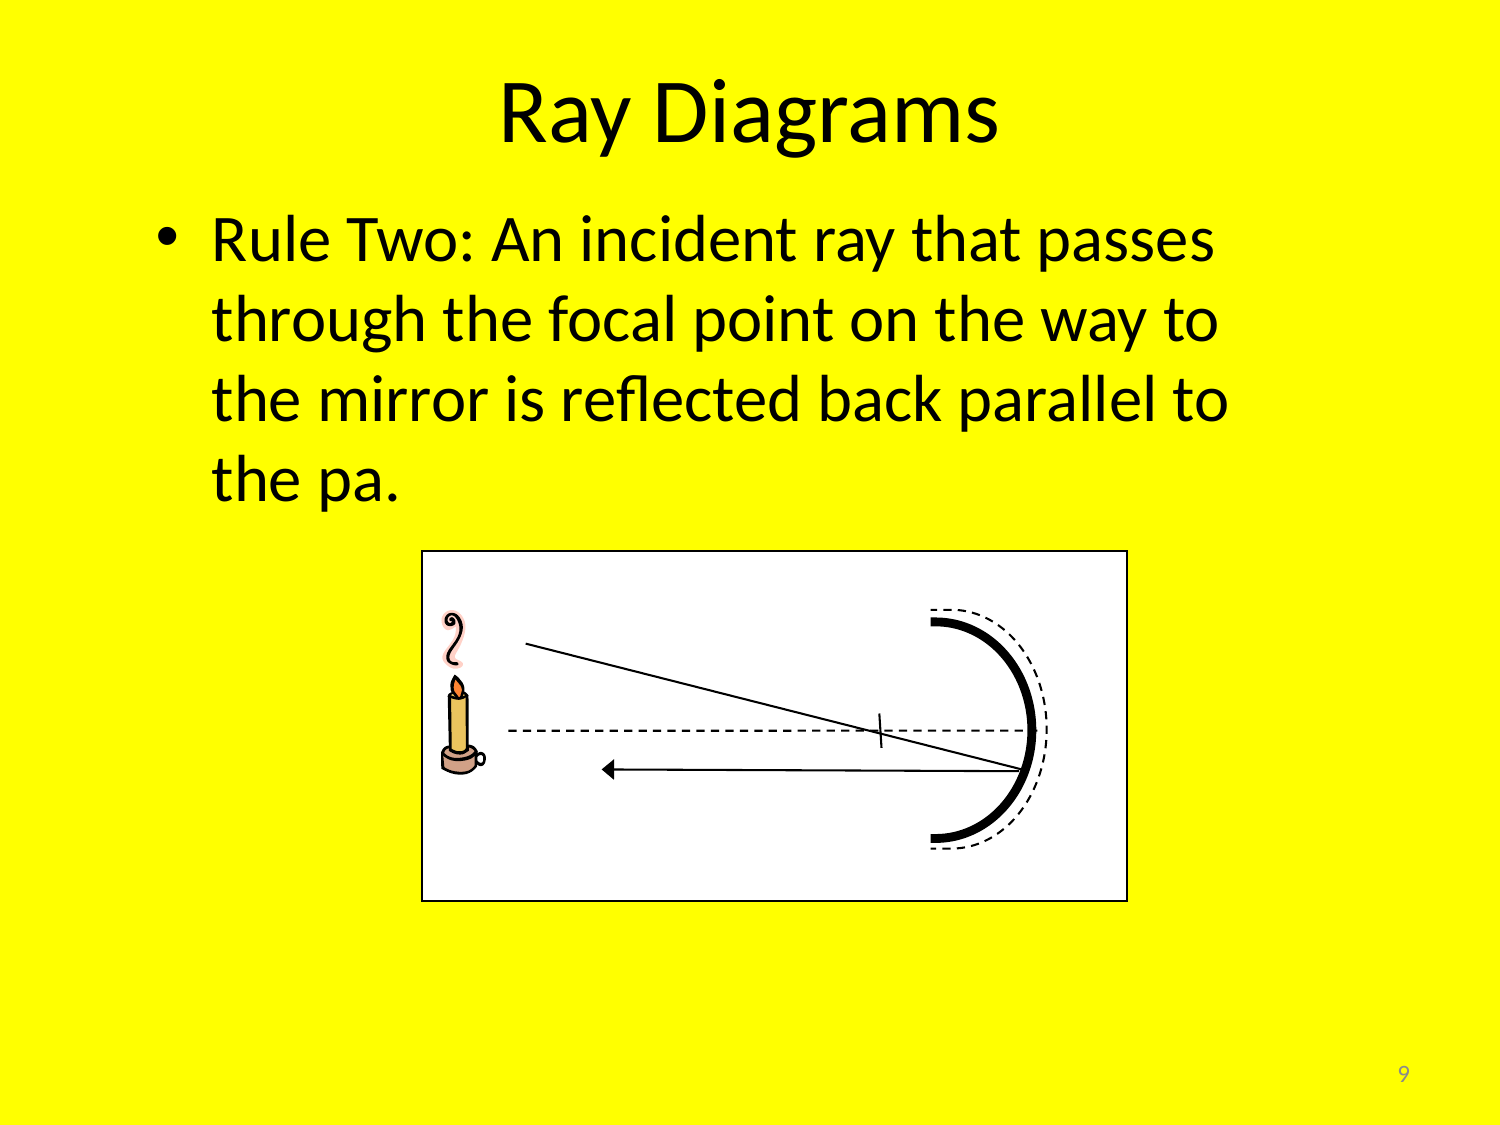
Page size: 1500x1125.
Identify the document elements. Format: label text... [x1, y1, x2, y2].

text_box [421, 550, 1127, 902]
slide_number 9 [1074, 1042, 1425, 1103]
title Ray Diagrams [0, 0, 1500, 211]
list Rule Two: An incident ray that passes through the focal point on the way to the mirror is reflected back parallel to the pa. [140, 187, 1305, 801]
